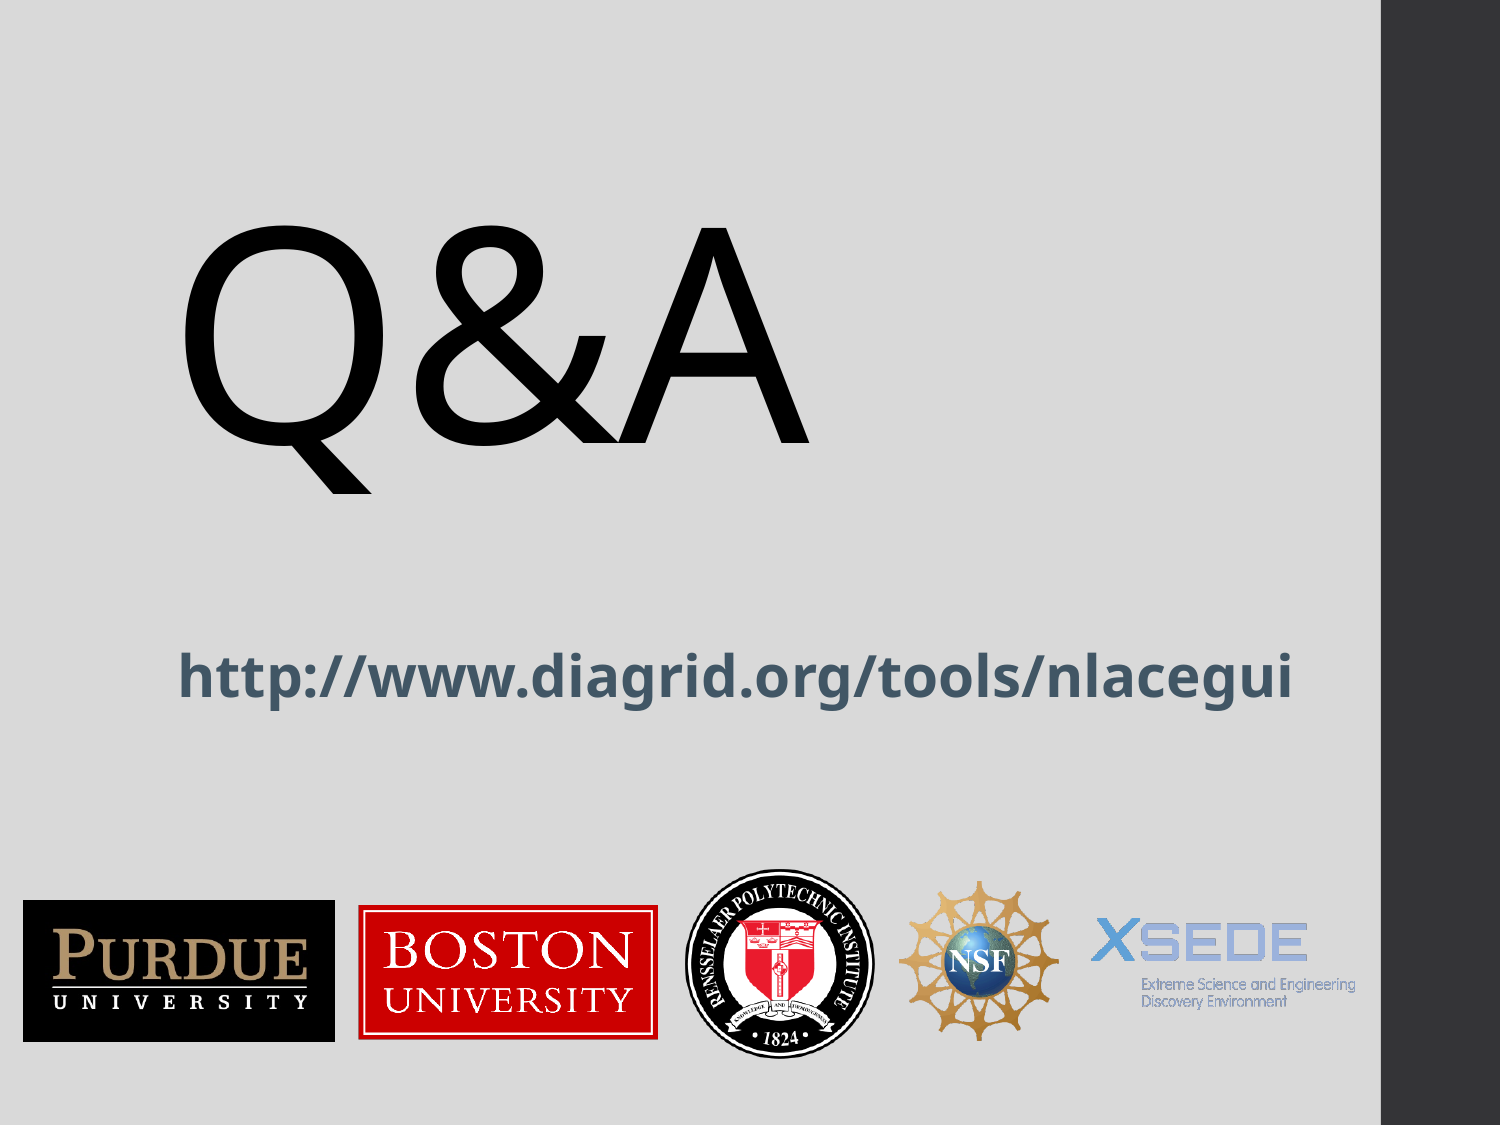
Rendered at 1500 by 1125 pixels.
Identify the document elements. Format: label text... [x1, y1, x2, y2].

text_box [23, 866, 1370, 1061]
title Q&A [152, 30, 1345, 516]
text_box http://www.diagrid.org/tools/nlacegui [162, 631, 1309, 717]
